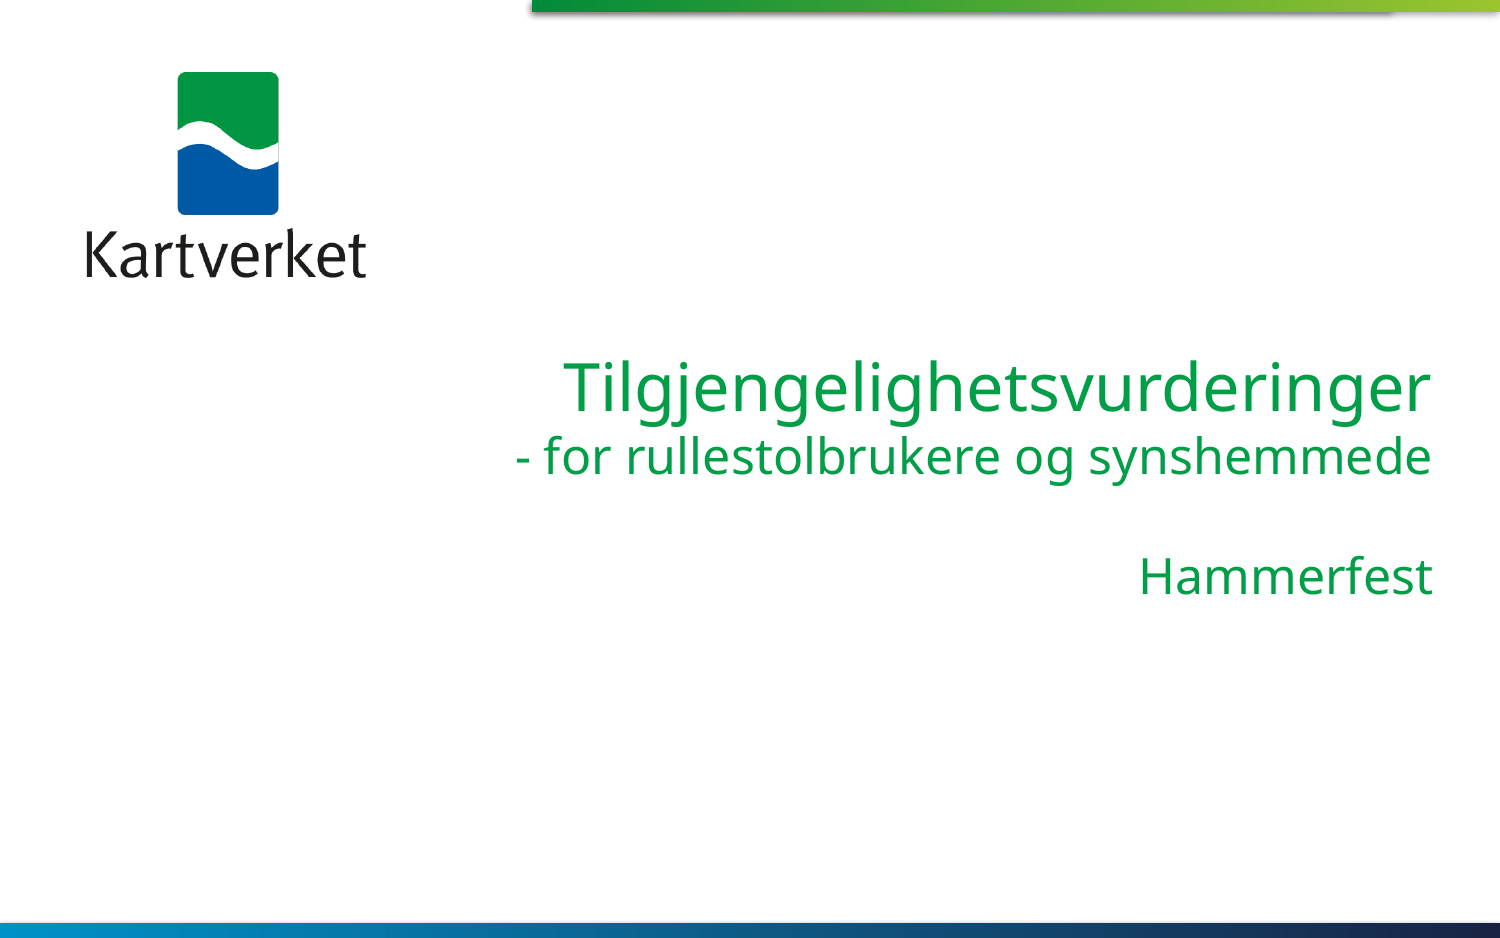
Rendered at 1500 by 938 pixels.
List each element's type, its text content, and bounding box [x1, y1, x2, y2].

text_box Tilgjengelighetsvurderinger - for rullestolbrukere og synshemmede Hammerfest [66, 337, 1449, 613]
